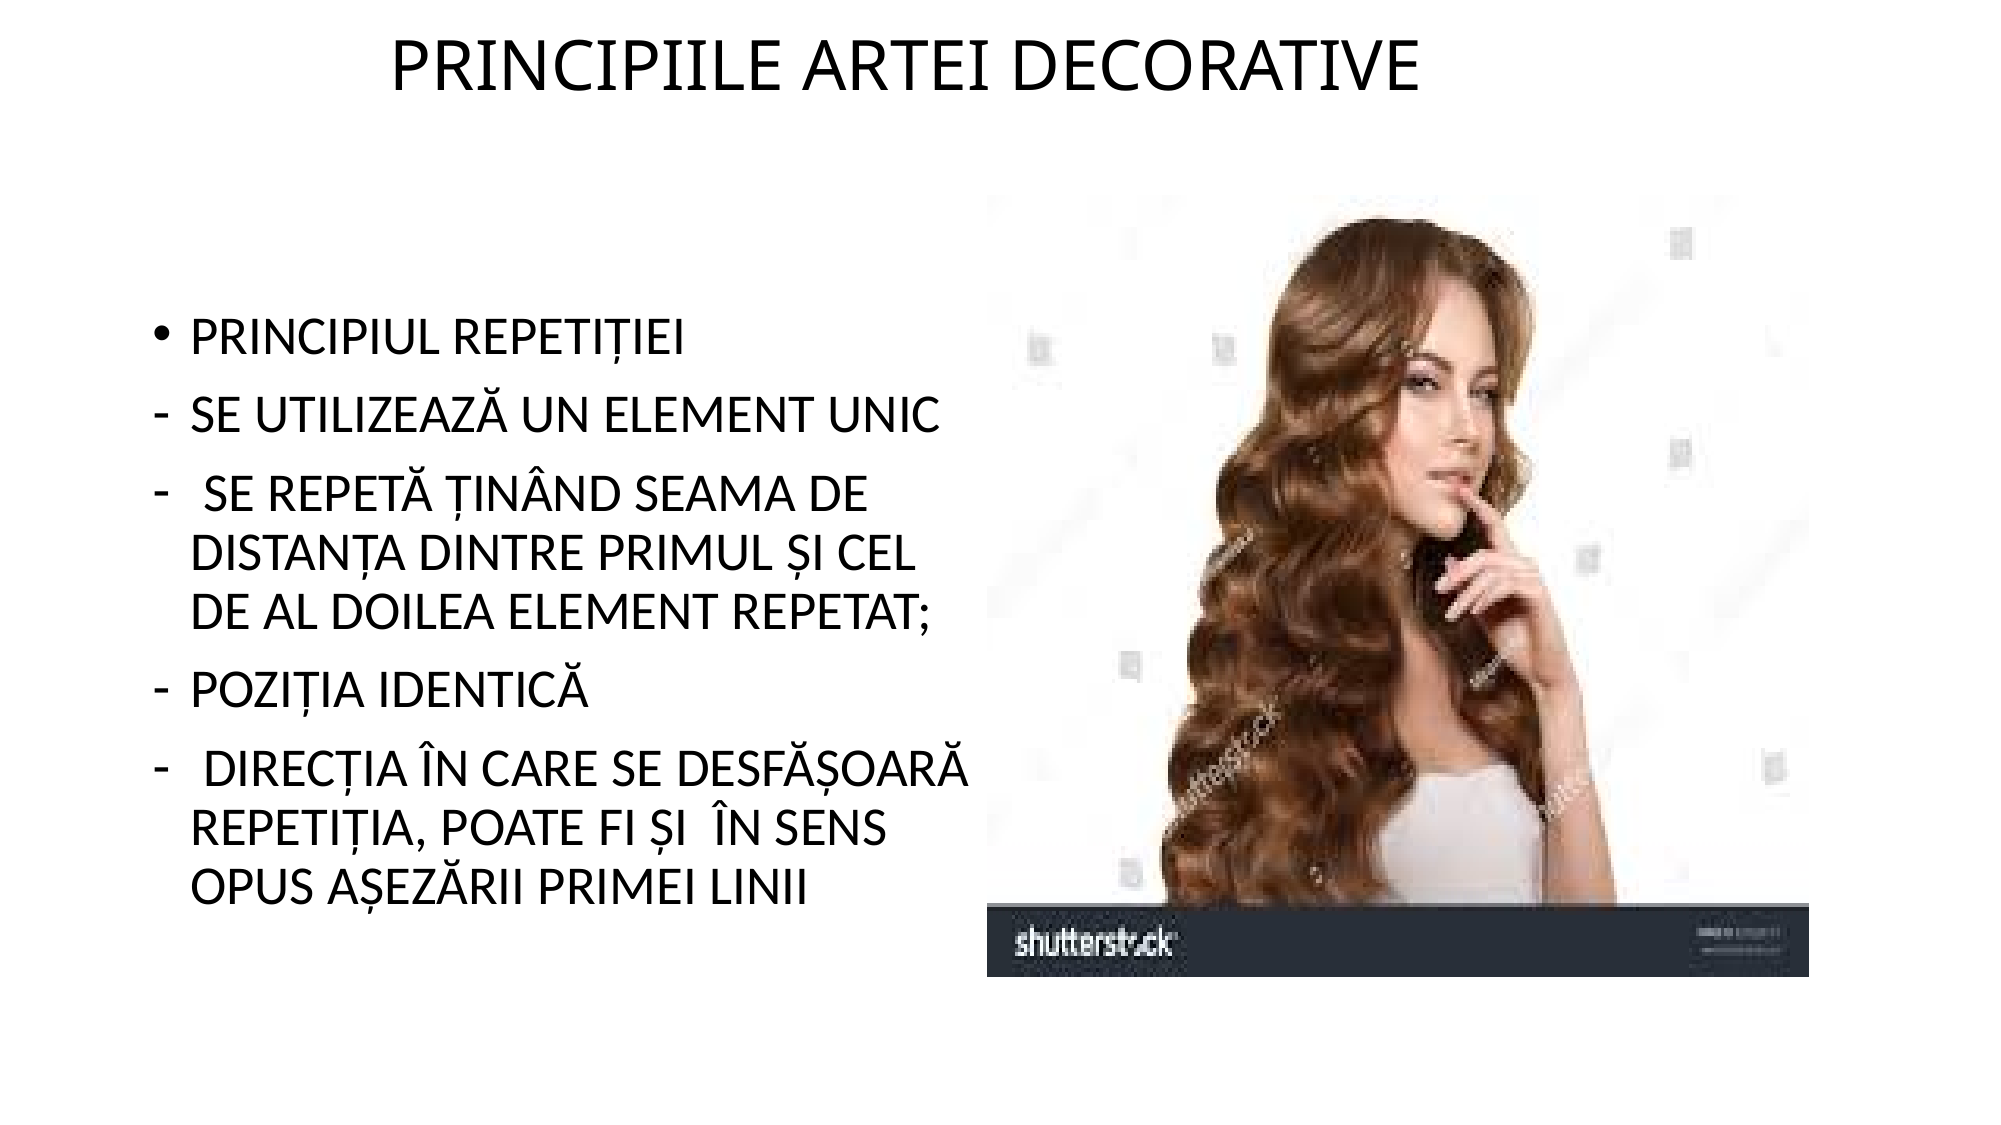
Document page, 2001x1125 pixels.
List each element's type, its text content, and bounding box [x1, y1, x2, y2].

title PRINCIPIILE ARTEI DECORATIVE [137, 22, 1863, 114]
list PRINCIPIUL REPETIȚIEI SE UTILIZEAZĂ UN ELEMENT UNIC SE REPETĂ ȚINÂND SEAMA DE DISTANȚA DINTRE PRIMUL ȘI CEL DE AL DOILEA ELEMENT REPETAT; POZIȚIA IDENTICĂ DIRECȚIA ÎN CARE SE DESFĂȘOARĂ REPETIȚIA, POATE FI ȘI ÎN SENS OPUS AȘEZĂRII PRIMEI LINII [137, 299, 988, 1014]
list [987, 195, 1809, 978]
